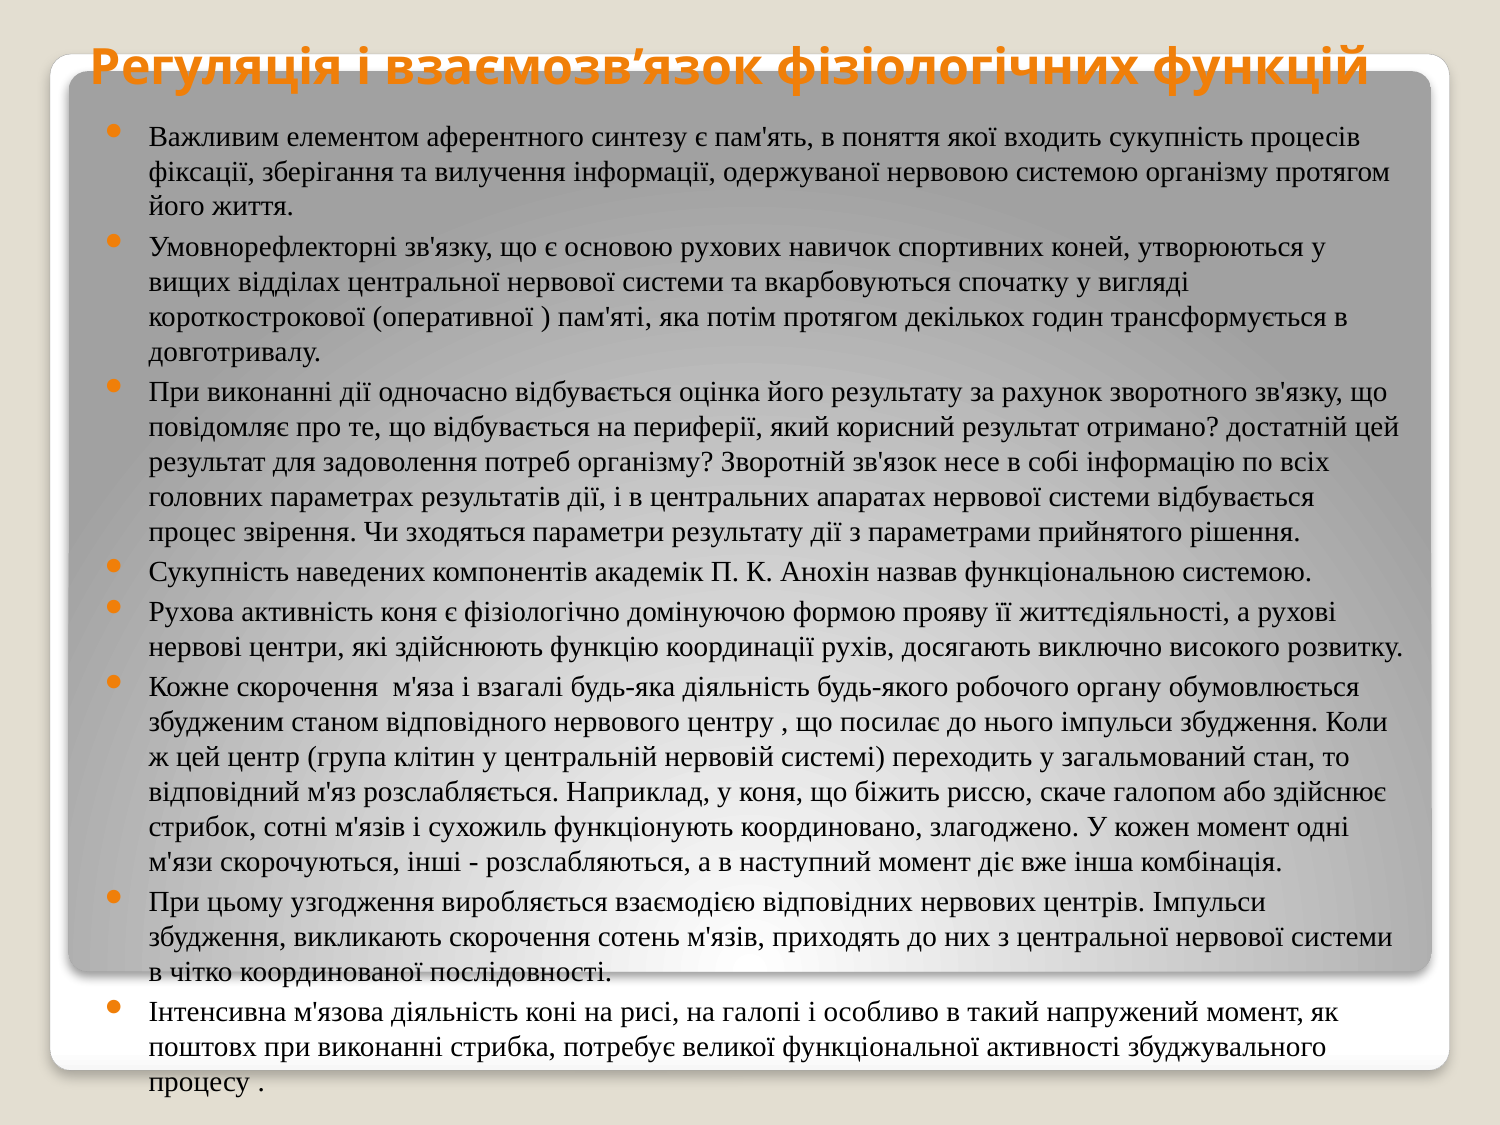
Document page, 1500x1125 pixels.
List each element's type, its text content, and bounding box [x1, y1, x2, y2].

title Регуляція і взаємозв’язок фізіологічних функцій [75, 19, 1425, 101]
list Важливим елементом аферентного синтезу є пам'ять, в поняття якої входить сукупність процесів фіксації, зберігання та вилучення інформації, одержуваної нервовою системою організму протягом його життя. Умовнорефлекторні зв'язку, що є основою рухових навичок спортивних коней, утворюються у вищих відділах центральної нервової системи та вкарбовуються спочатку у вигляді короткострокової (оперативної ) пам'яті, яка потім протягом декількох годин трансформується в довготривалу. При виконанні дії одночасно відбувається оцінка його результату за рахунок зворотного зв'язку, що повідомляє про те, що відбувається на периферії, який корисний результат отримано? достатній цей результат для задоволення потреб організму? Зворотній зв'язок несе в собі інформацію по всіх головних параметрах результатів дії, і в центральних апаратах нервової системи відбувається процес звірення. Чи зходяться параметри результату дії з параметрами прийнятого рішення. Сукупність наведених компонентів академік П. К. Анохін назвав функціональною системою. Рухова активність коня є фізіологічно домінуючою формою прояву її життєдіяльності, а рухові нервові центри, які здійснюють функцію координації рухів, досягають виключно високого розвитку. Кожне скорочення м'яза і взагалі будь-яка діяльність будь-якого робочого органу обумовлюється збудженим станом відповідного нервового центру , що посилає до нього імпульси збудження. Коли ж цей центр (група клітин у центральній нервовій системі) переходить у загальмований стан, то відповідний м'яз розслабляється. Наприклад, у коня, що біжить риссю, скаче галопом або здійснює стрибок, сотні м'язів і сухожиль функціонують координовано, злагоджено. У кожен момент одні м'язи скорочуються, інші - розслабляються, а в наступний момент діє вже інша комбінація. При цьому узгодження виробляється взаємодією відповідних нервових центрів. Імпульси збудження, викликають скорочення сотень м'язів, приходять до них з центральної нервової системи в чітко координованої послідовності. Інтенсивна м'язова діяльність коні на рисі, на галопі і особливо в такий напружений момент, як поштовх при виконанні стрибка, потребує великої функціональної активності збуджувального процесу . [75, 101, 1425, 1083]
